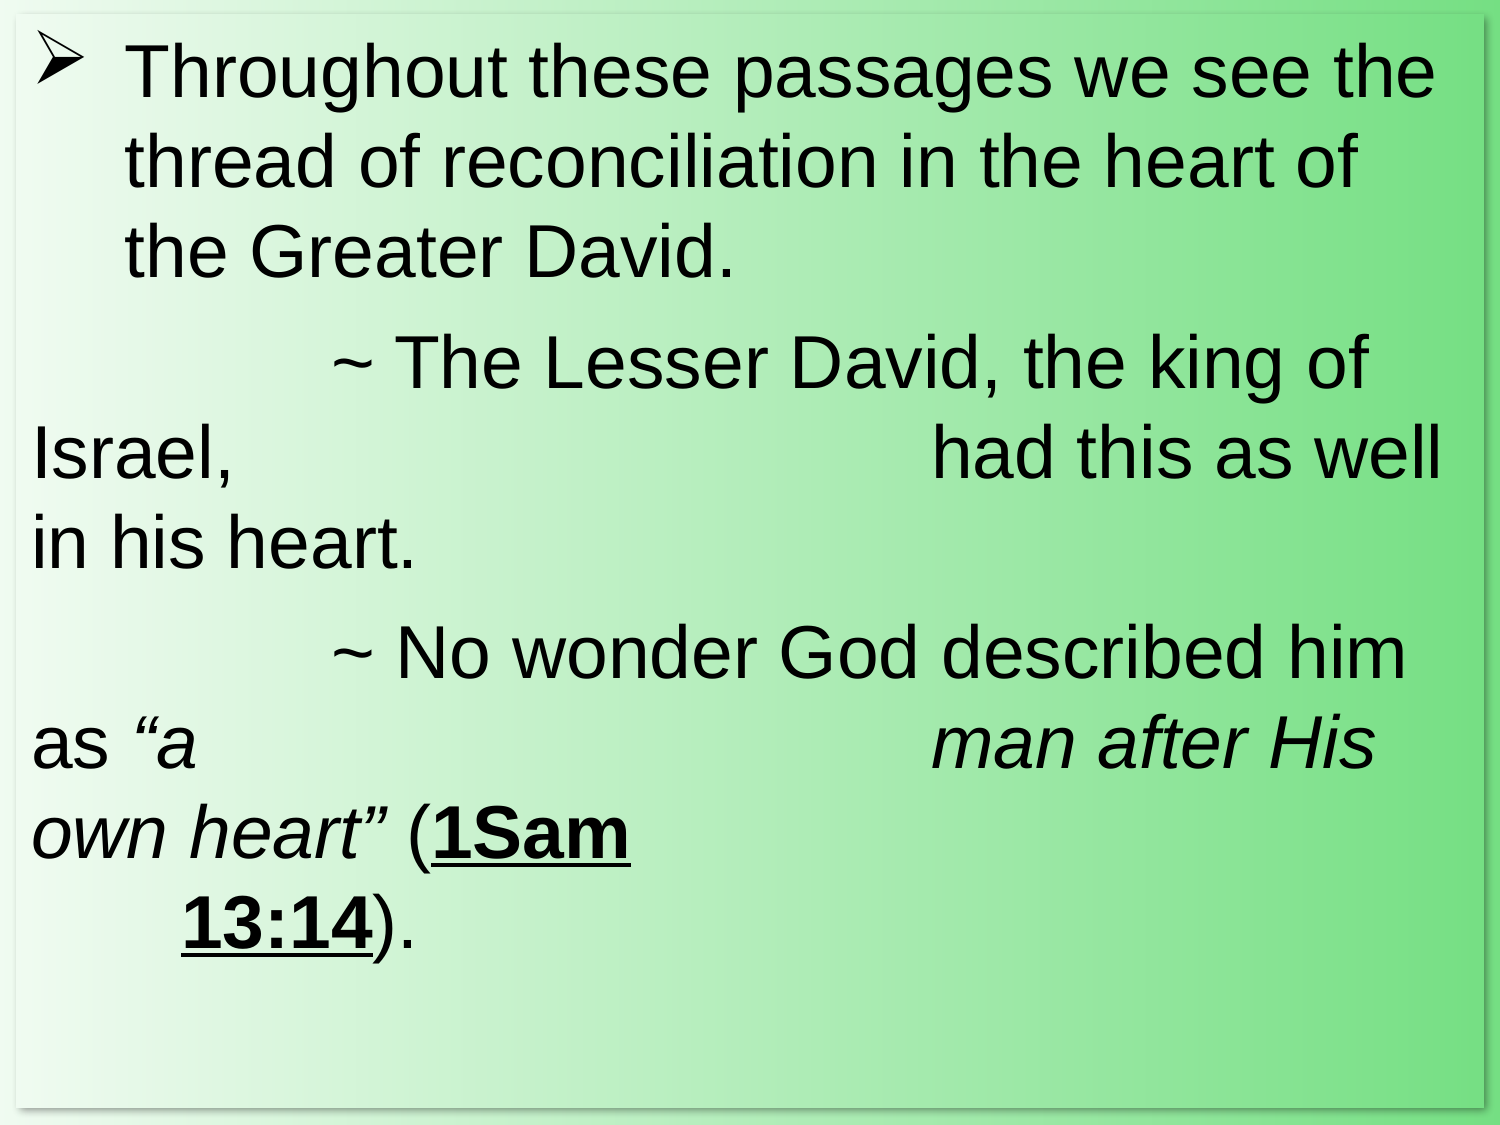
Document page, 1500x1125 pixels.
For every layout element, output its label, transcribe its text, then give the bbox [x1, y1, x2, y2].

subtitle Throughout these passages we see the thread of reconciliation in the heart of the Greater David. ~ The Lesser David, the king of Israel, had this as well in his heart. ~ No wonder God described him as “a man after His own heart” (1Sam 13:14). [16, 14, 1484, 1108]
